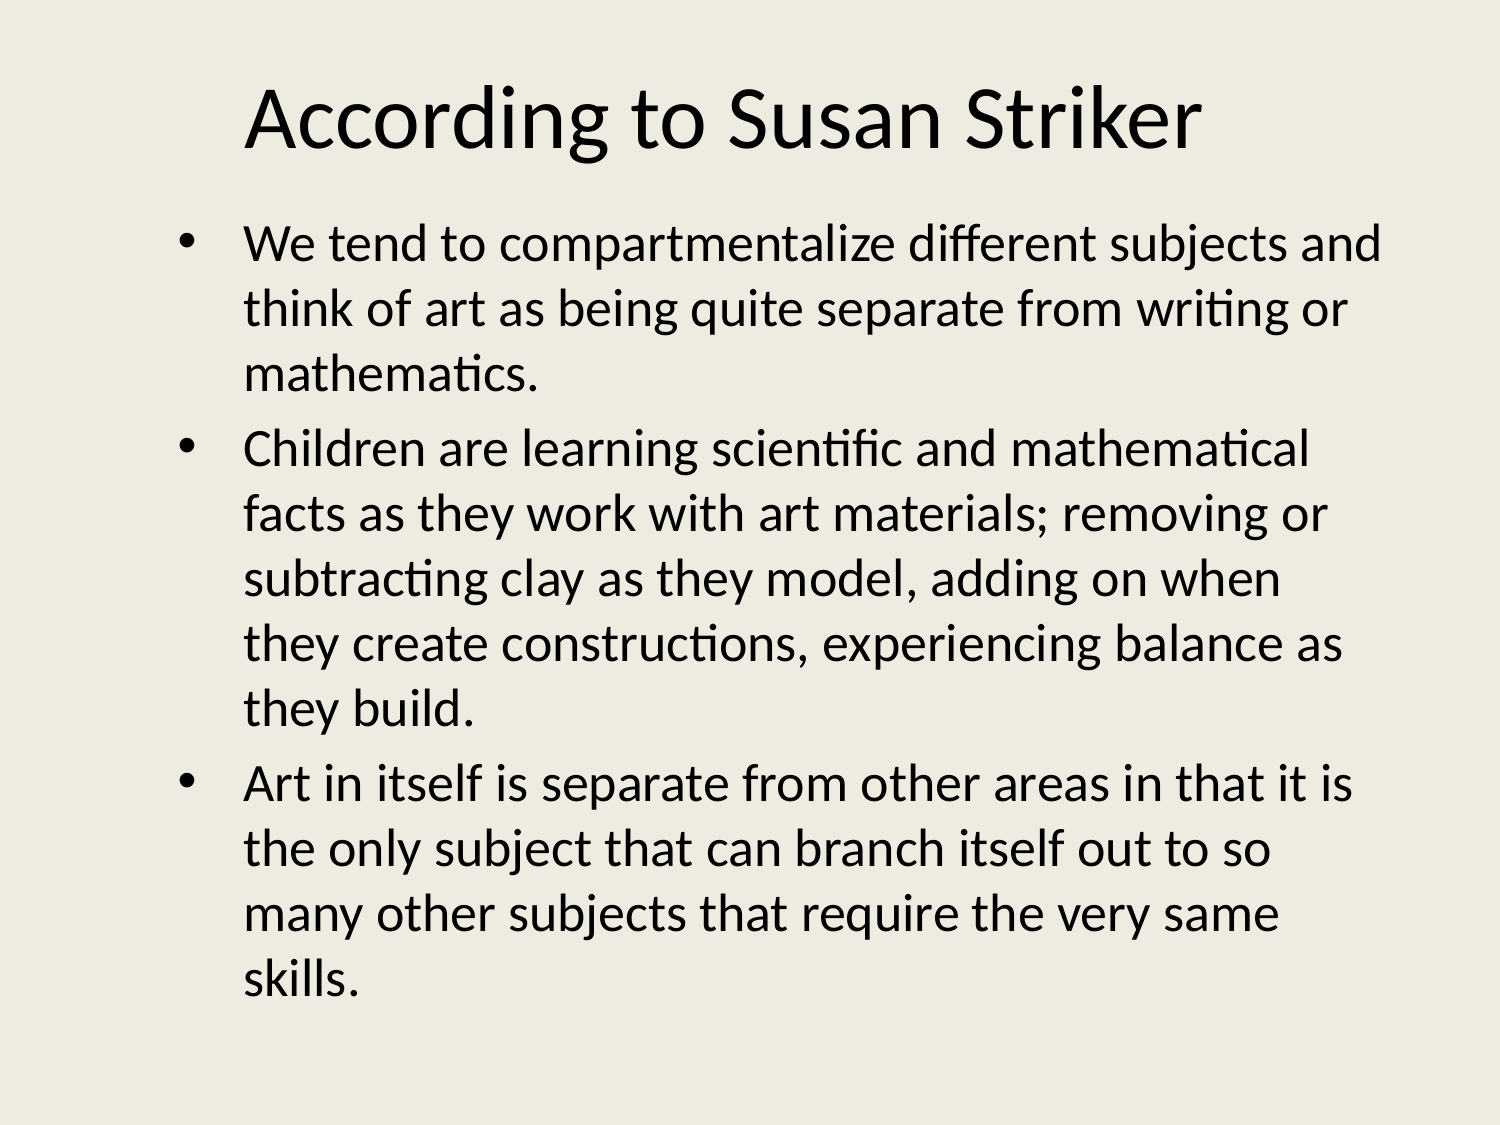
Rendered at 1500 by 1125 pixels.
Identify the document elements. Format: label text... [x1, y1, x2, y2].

title According to Susan Striker [87, 50, 1363, 175]
subtitle We tend to compartmentalize different subjects and think of art as being quite separate from writing or mathematics. Children are learning scientific and mathematical facts as they work with art materials; removing or subtracting clay as they model, adding on when they create constructions, experiencing balance as they build. Art in itself is separate from other areas in that it is the only subject that can branch itself out to so many other subjects that require the very same skills. [162, 200, 1400, 1025]
